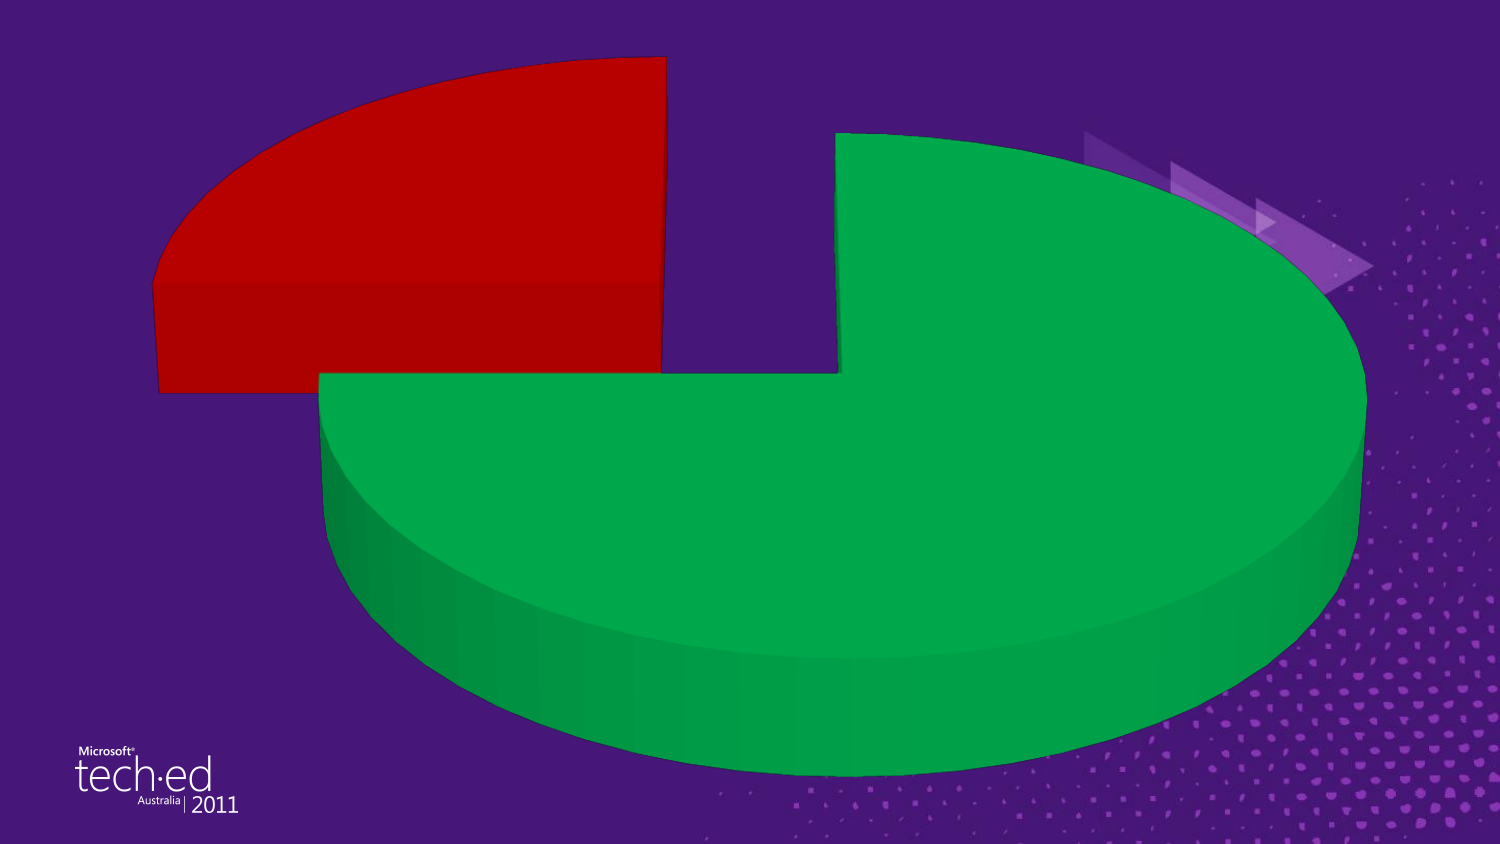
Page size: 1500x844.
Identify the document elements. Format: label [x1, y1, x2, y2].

chart [0, 0, 1500, 844]
